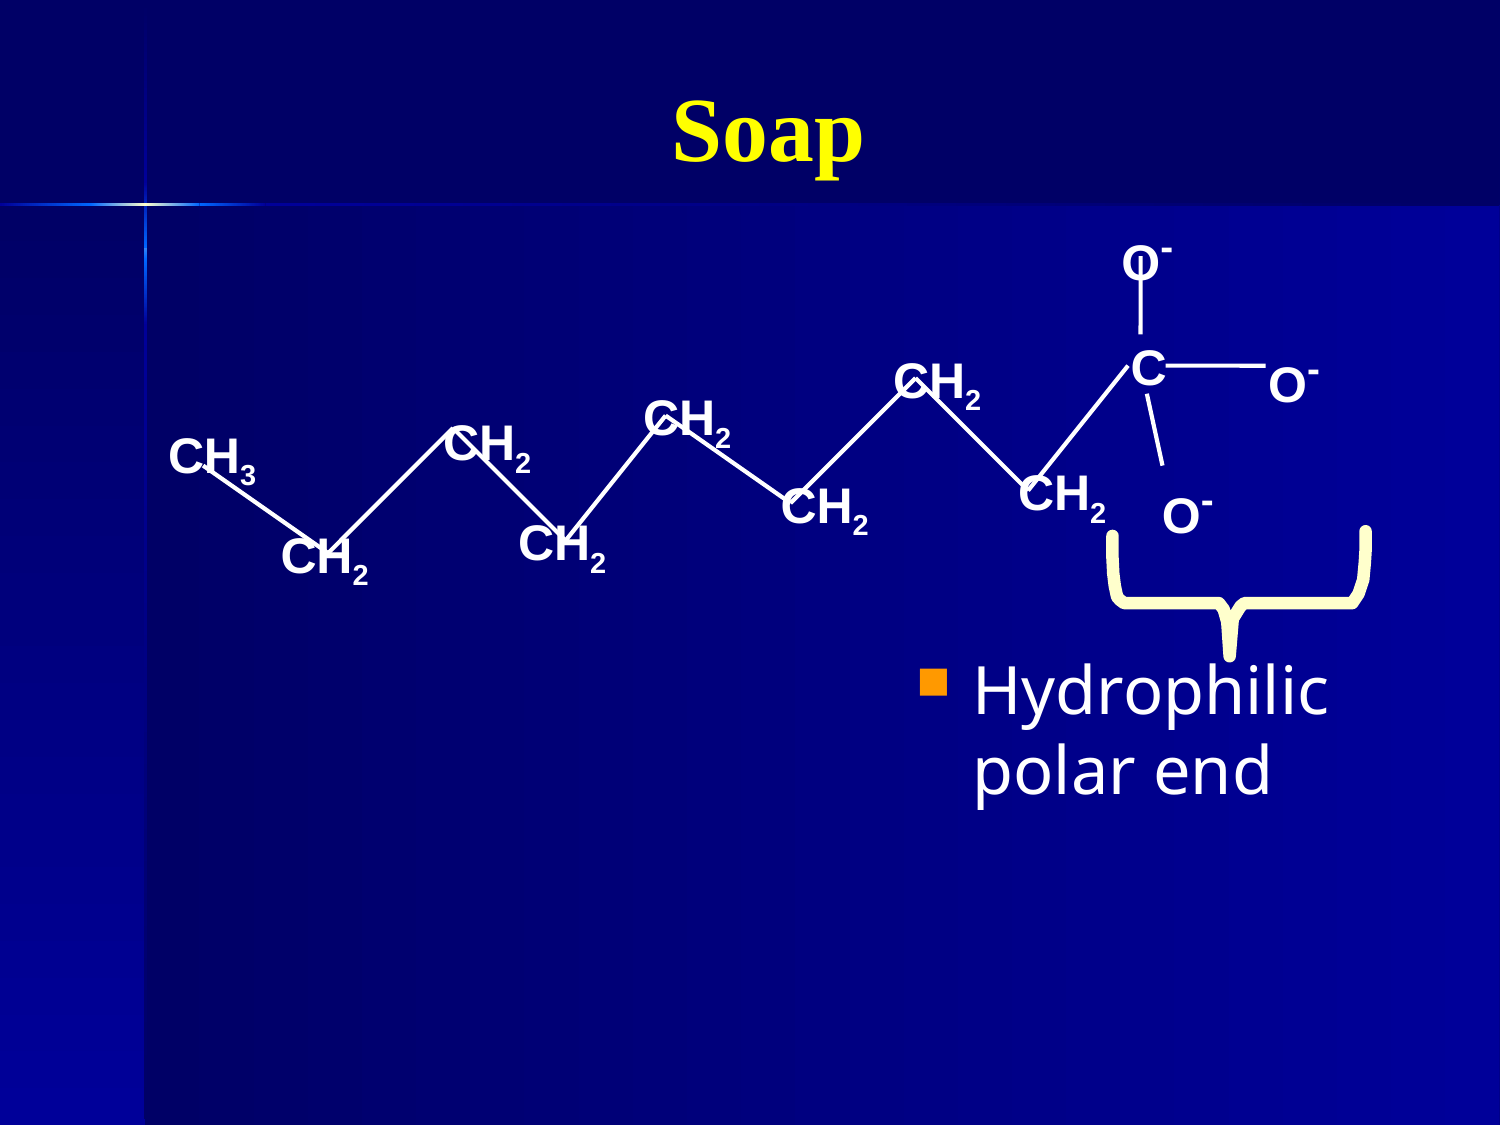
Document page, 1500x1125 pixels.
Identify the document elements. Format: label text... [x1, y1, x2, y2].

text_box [152, 206, 1416, 591]
title Soap [149, 49, 1388, 188]
text_box [1119, 600, 1355, 640]
list Hydrophilic polar end [900, 640, 1427, 954]
